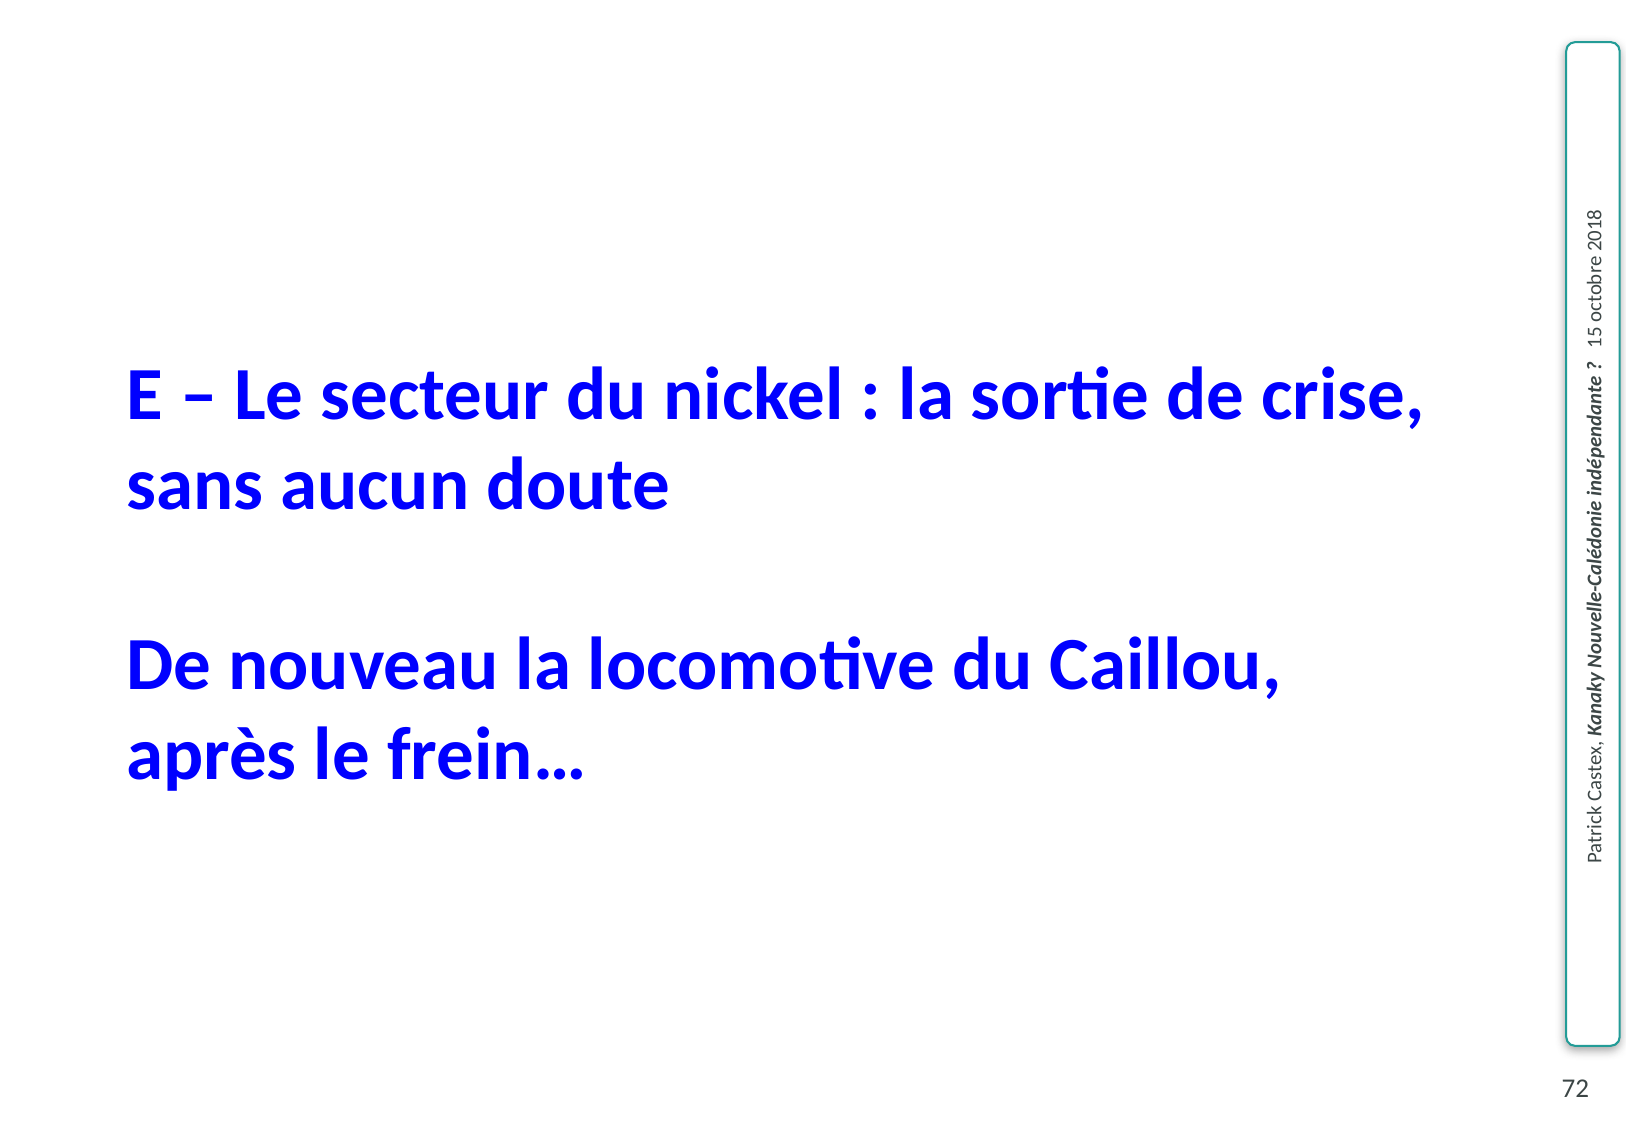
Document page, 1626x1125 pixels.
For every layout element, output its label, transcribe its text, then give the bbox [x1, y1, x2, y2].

title E – Le secteur du nickel : la sortie de crise, sans aucun doute De nouveau la locomotive du Caillou, après le frein… [111, 336, 1560, 697]
